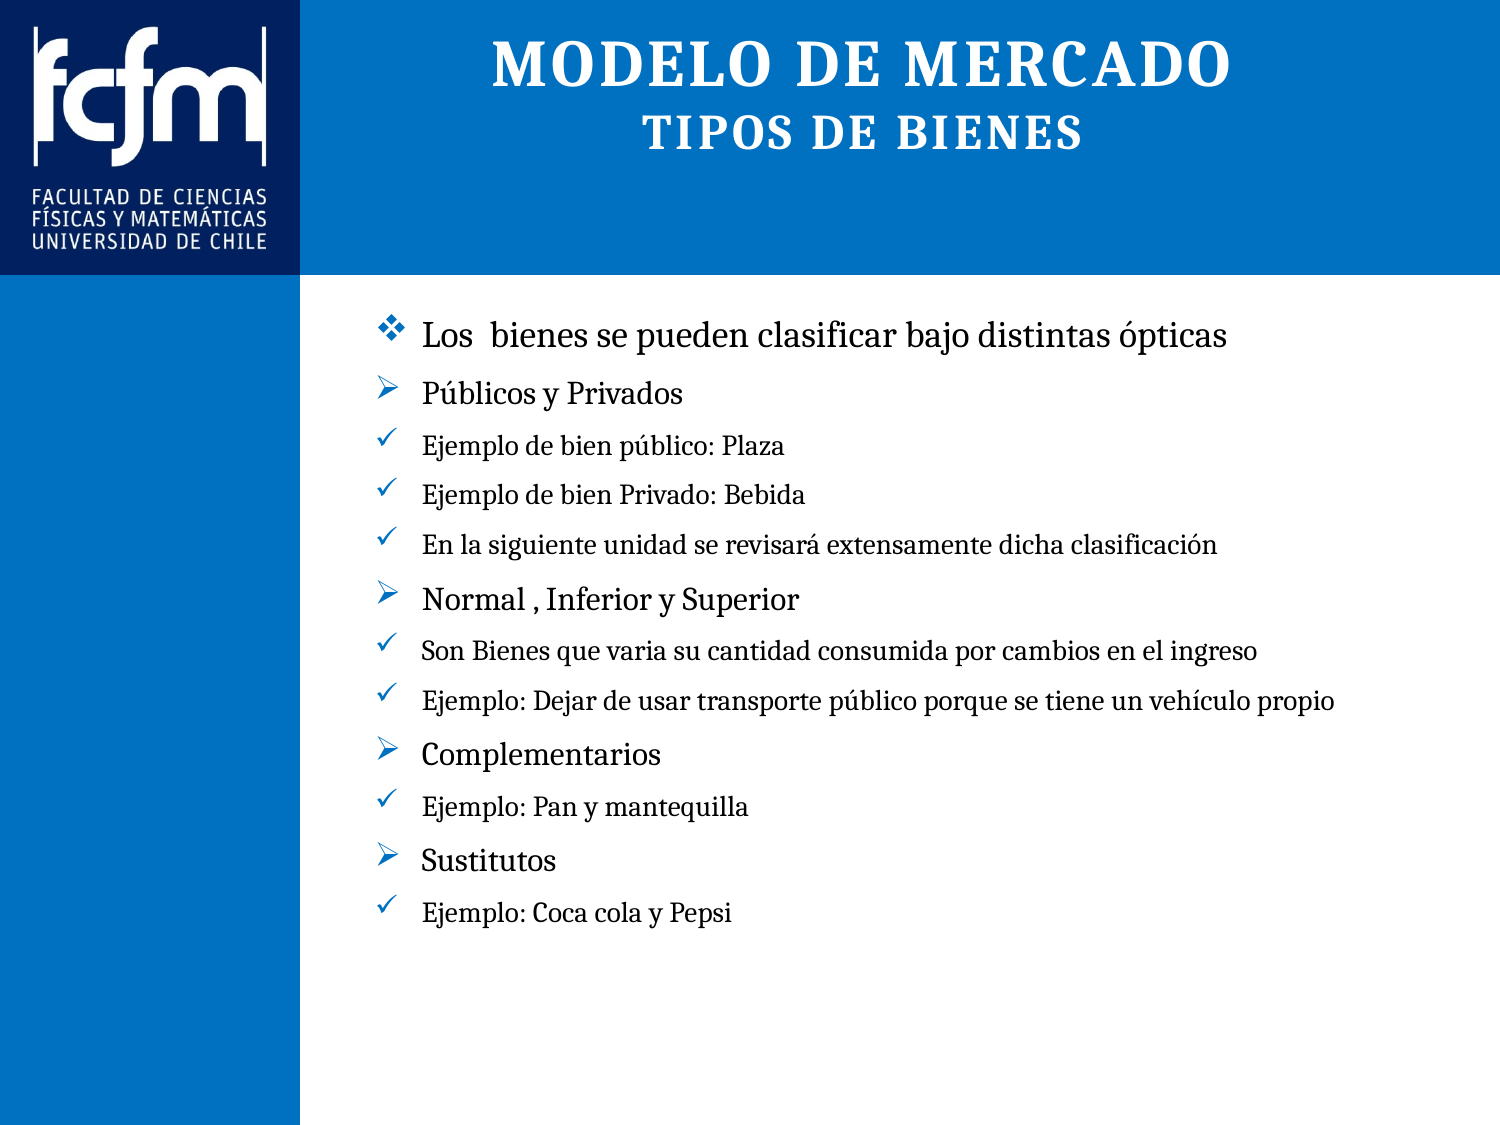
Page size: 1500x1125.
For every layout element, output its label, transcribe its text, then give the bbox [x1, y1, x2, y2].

title Modelo de mercado Tipos de bienes [351, 30, 1377, 219]
text_box Los bienes se pueden clasificar bajo distintas ópticas Públicos y Privados Ejemplo de bien público: Plaza Ejemplo de bien Privado: Bebida En la siguiente unidad se revisará extensamente dicha clasificación Normal , Inferior y Superior Son Bienes que varia su cantidad consumida por cambios en el ingreso Ejemplo: Dejar de usar transporte público porque se tiene un vehículo propio Complementarios Ejemplo: Pan y mantequilla Sustitutos Ejemplo: Coca cola y Pepsi [360, 302, 1377, 993]
picture [29, 18, 272, 254]
